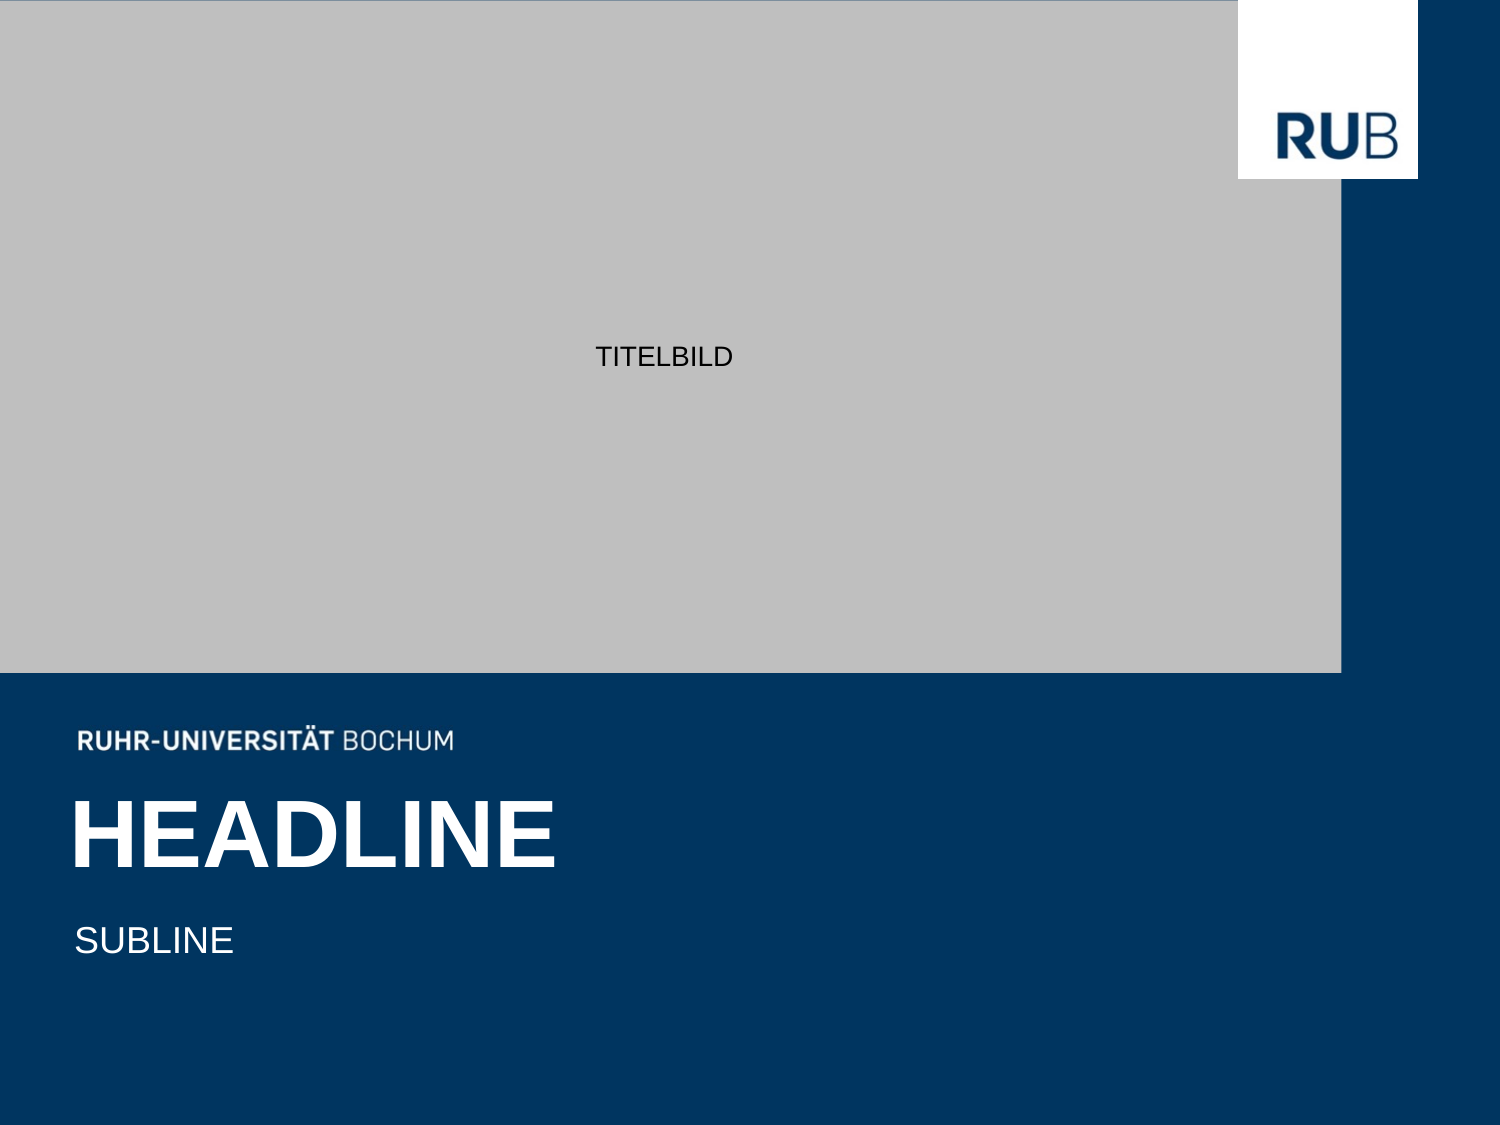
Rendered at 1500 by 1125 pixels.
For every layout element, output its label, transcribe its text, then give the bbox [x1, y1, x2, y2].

title HEADLINE [69, 834, 1418, 888]
picture [78, 725, 453, 751]
subtitle SUBLINE [74, 910, 1315, 965]
picture [1238, 0, 1418, 179]
